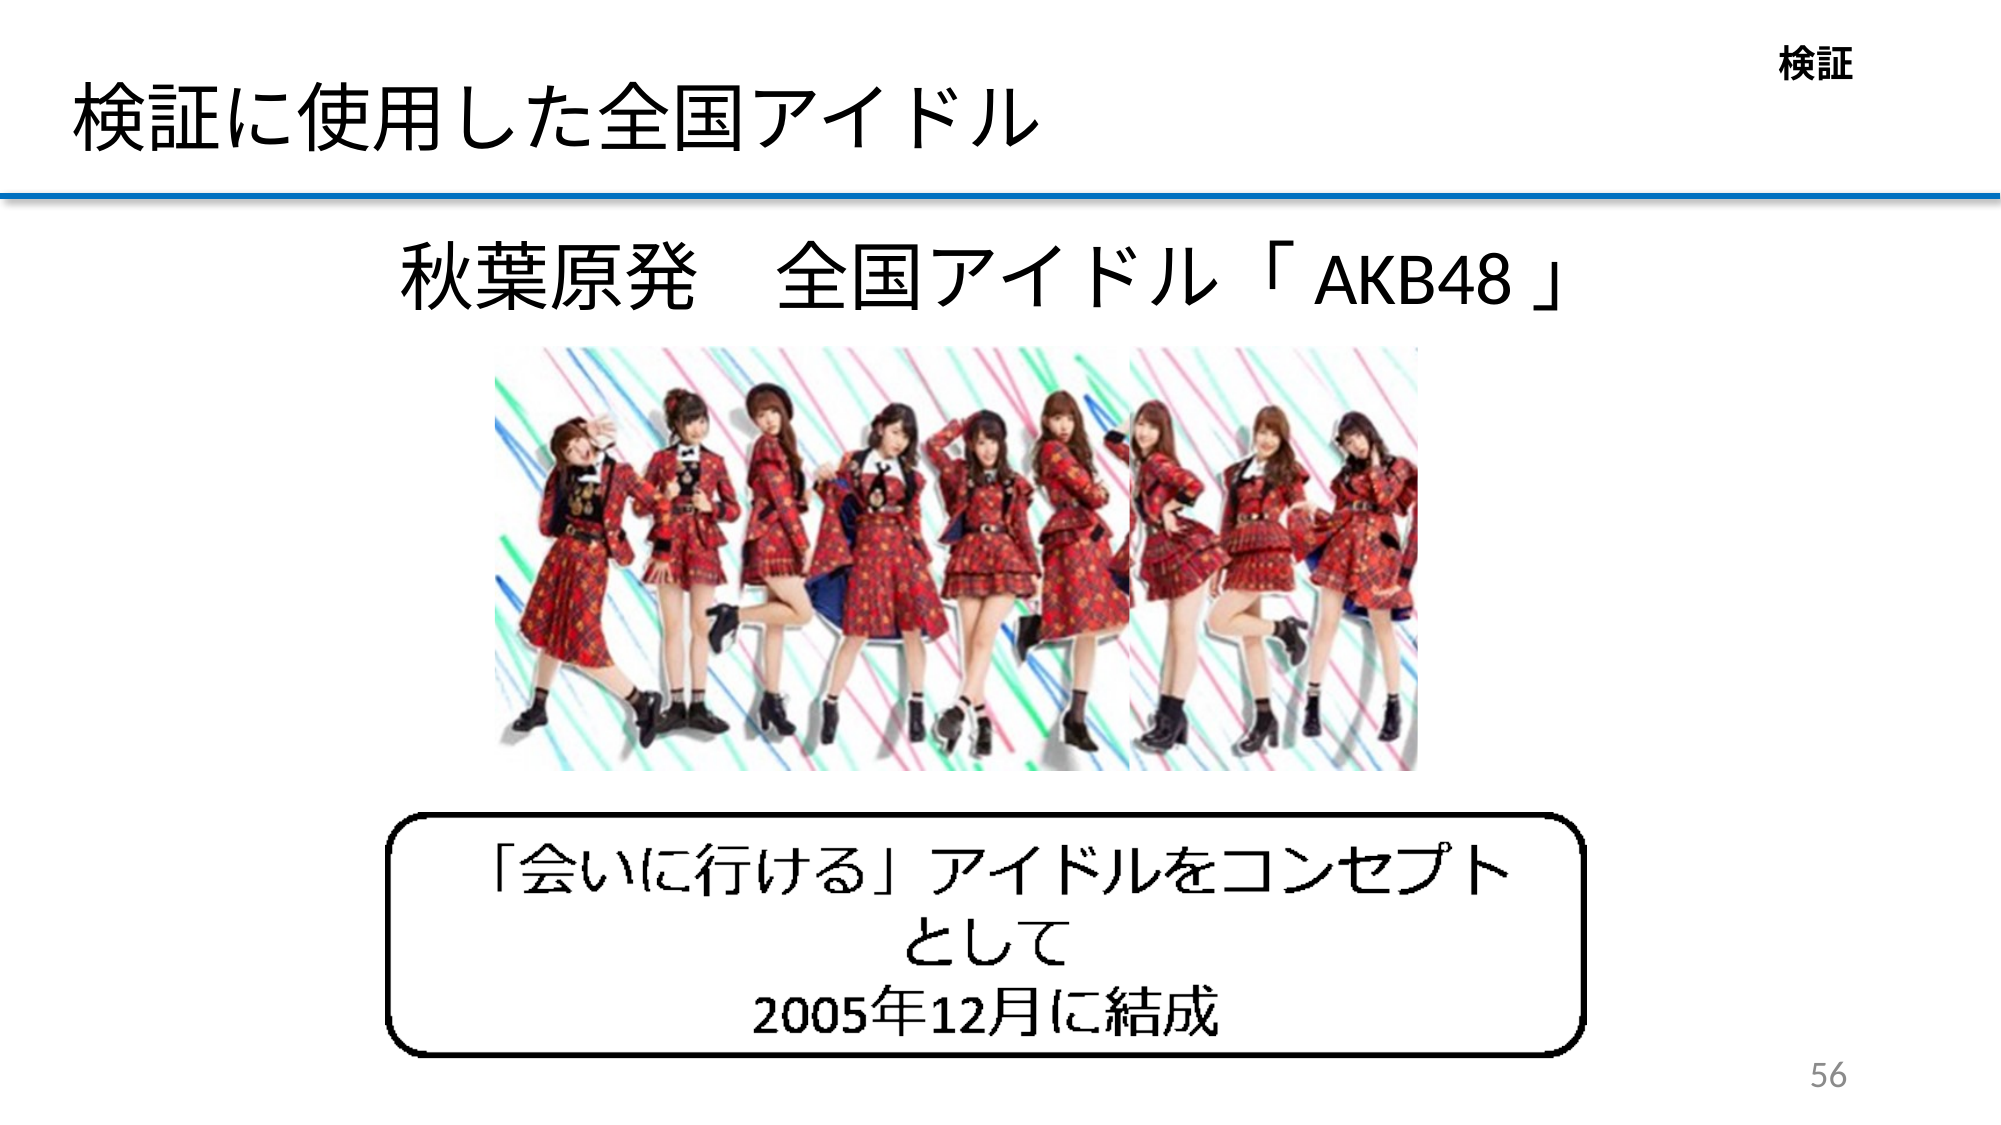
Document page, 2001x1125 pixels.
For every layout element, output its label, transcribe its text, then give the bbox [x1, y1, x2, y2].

text_box 秋葉原発 全国アイドル「AKB48」 [385, 221, 1782, 327]
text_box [494, 346, 1418, 771]
text_box 検証に使用した全国アイドル [56, 63, 1058, 169]
text_box 検証 [1764, 33, 1869, 93]
slide_number 56 [1412, 1042, 1863, 1103]
picture [385, 812, 1587, 1090]
